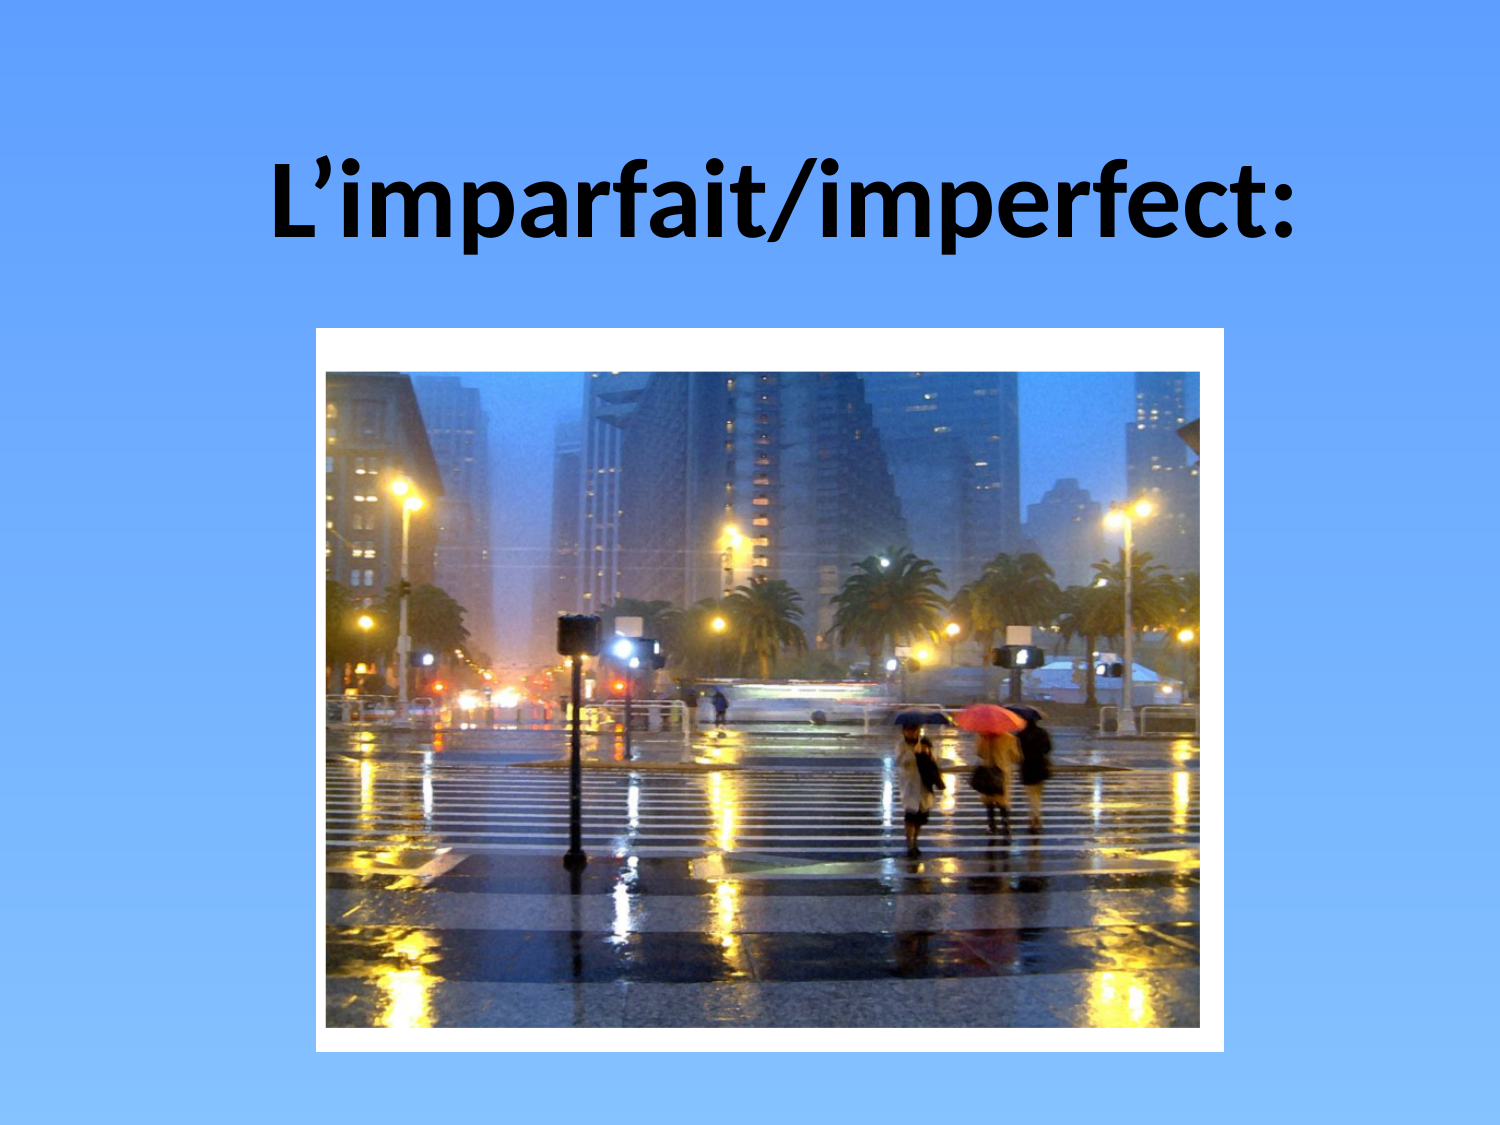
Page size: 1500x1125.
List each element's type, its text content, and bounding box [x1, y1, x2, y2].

picture [316, 327, 1224, 1053]
text_box L’imparfait/imperfect: [140, 117, 1430, 267]
